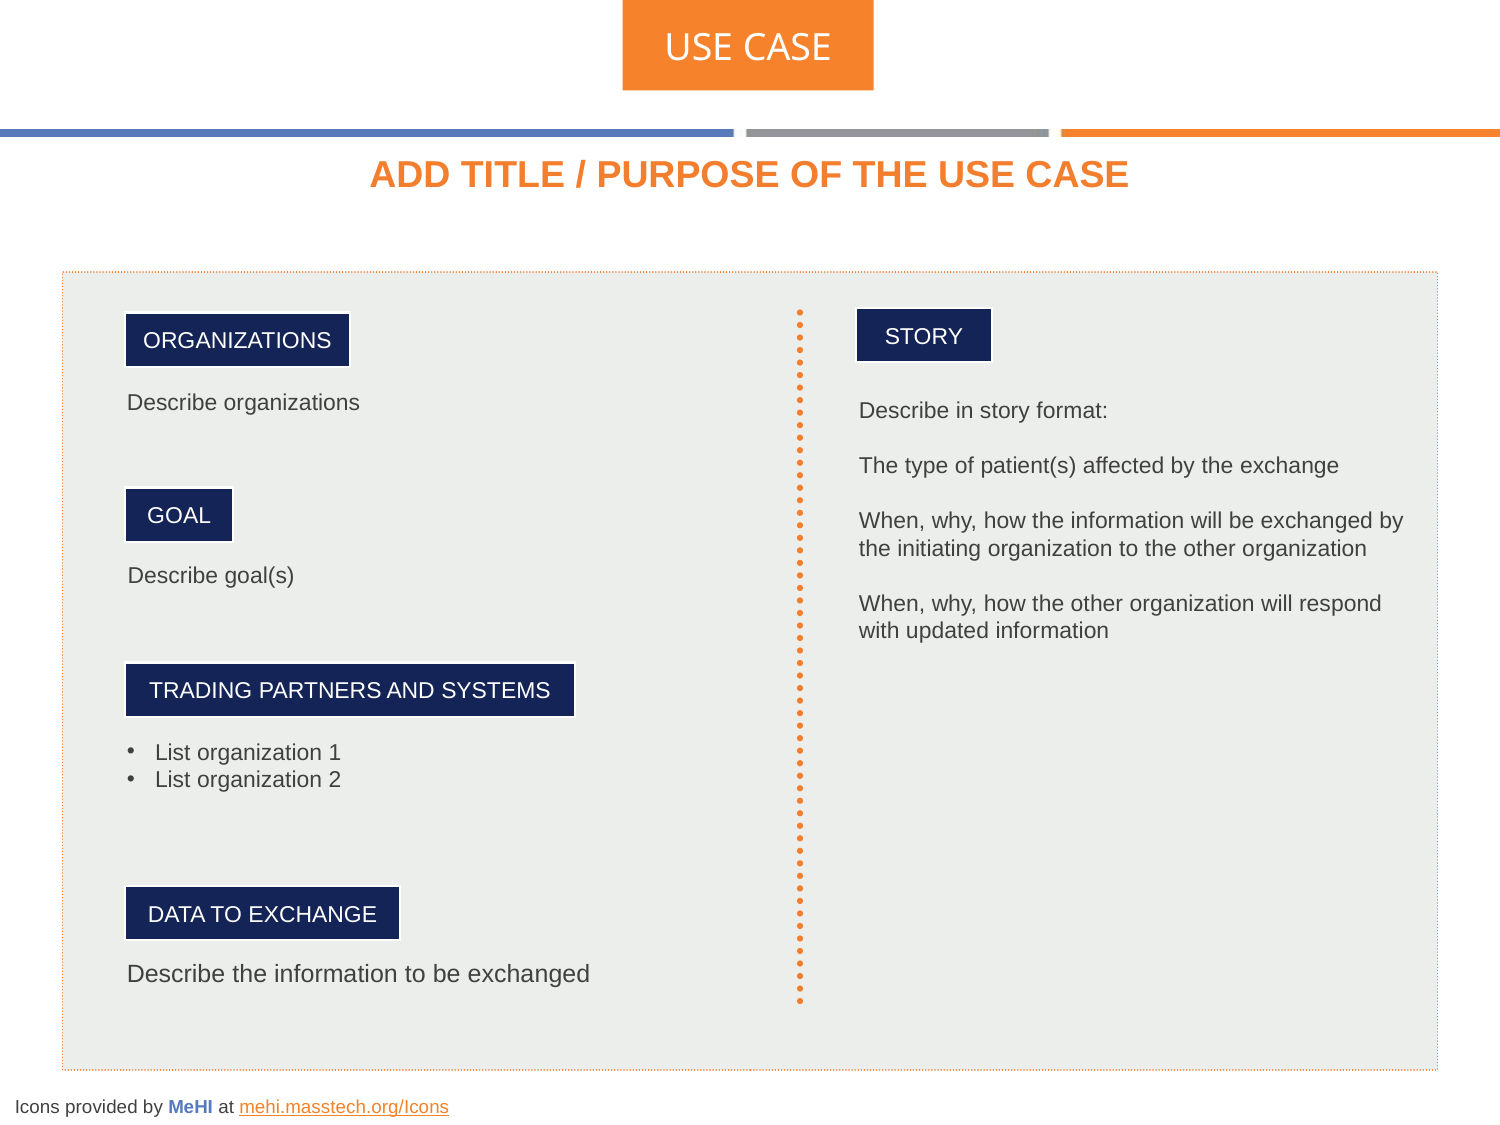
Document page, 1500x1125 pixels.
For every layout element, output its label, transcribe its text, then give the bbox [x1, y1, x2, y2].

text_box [855, 308, 1418, 702]
text_box ADD TITLE / PURPOSE OF THE USE CASE [0, 145, 1500, 203]
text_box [124, 885, 765, 989]
picture [0, 129, 1500, 138]
text_box USE CASE [622, 0, 874, 91]
picture [0, 239, 1500, 1125]
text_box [124, 487, 765, 590]
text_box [124, 312, 765, 416]
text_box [124, 662, 765, 822]
